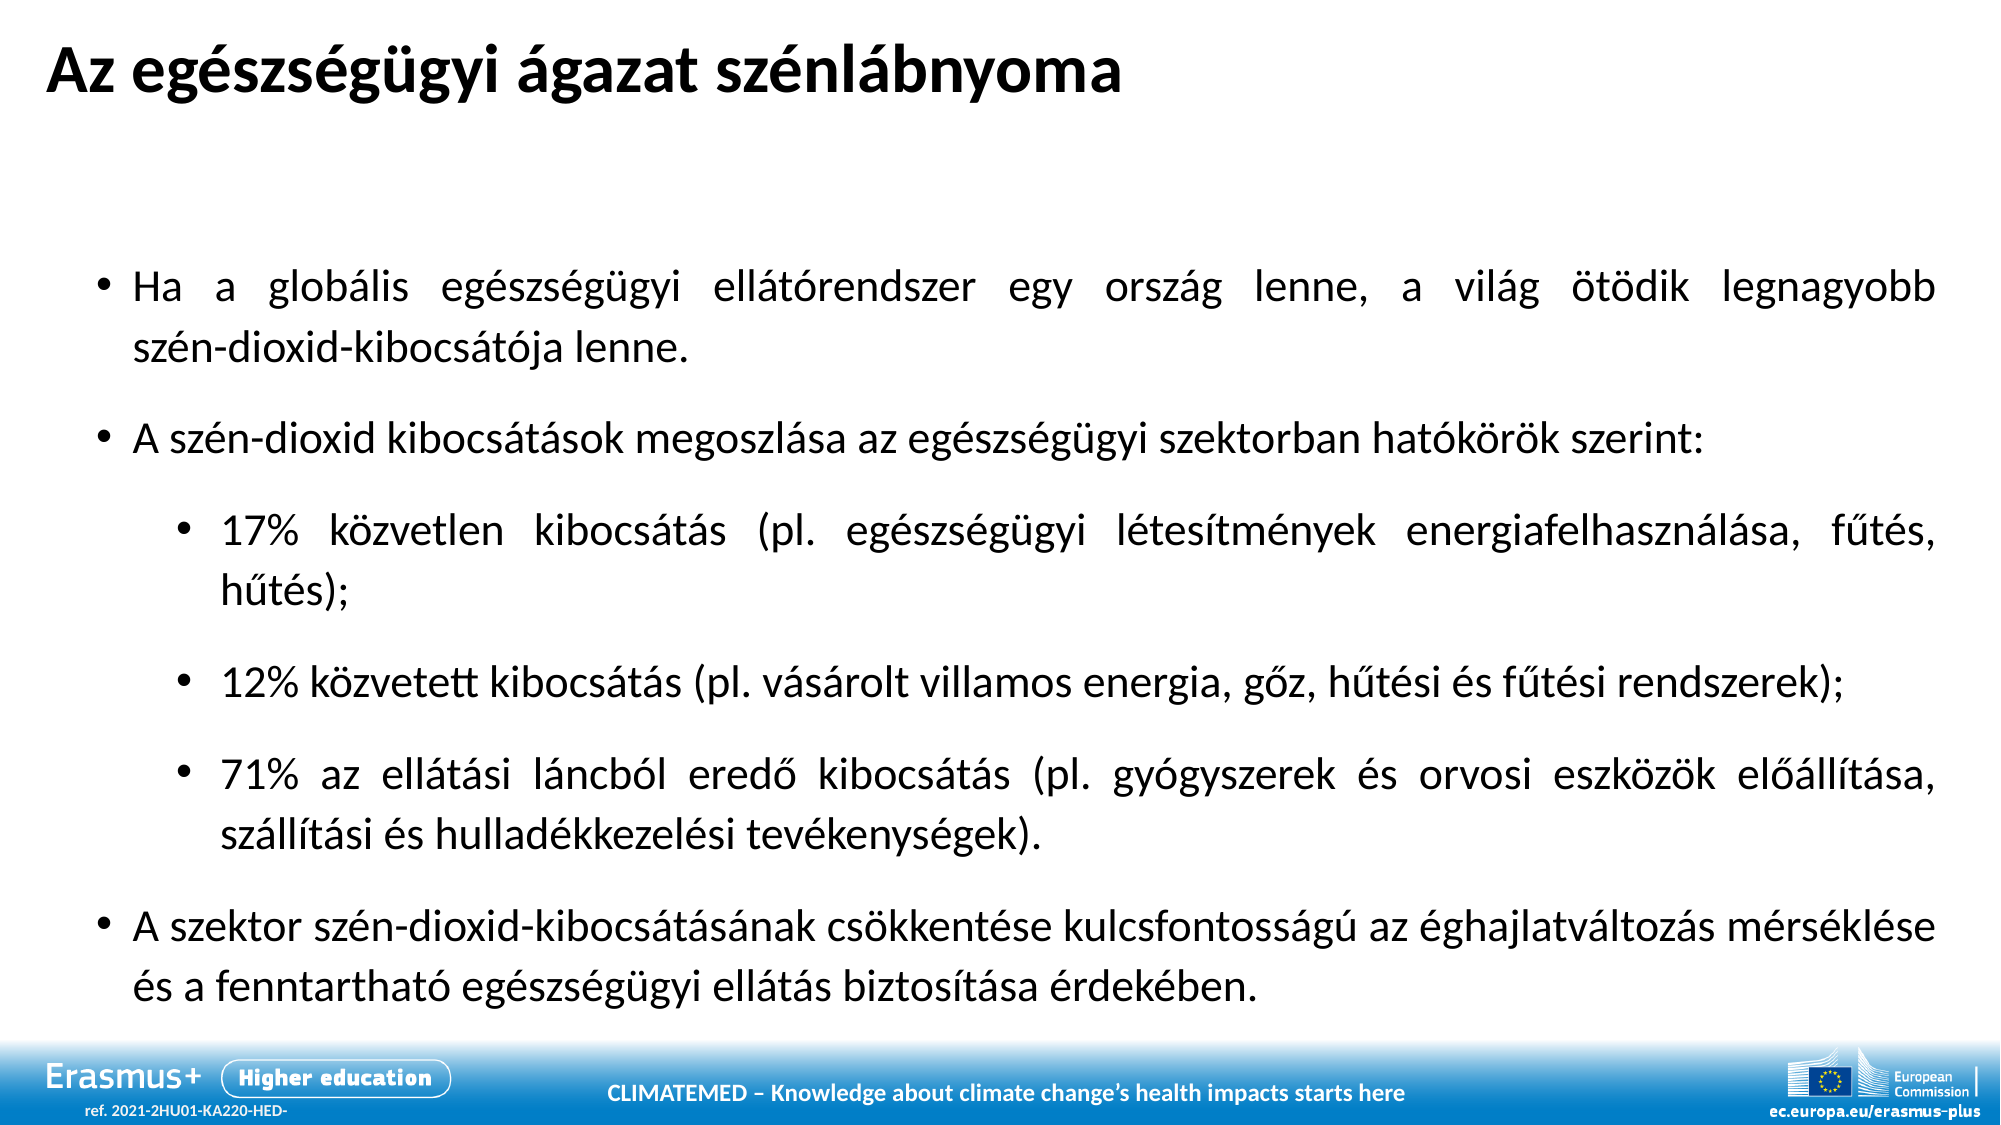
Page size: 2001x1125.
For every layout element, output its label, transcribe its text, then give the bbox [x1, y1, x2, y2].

list Ha a globális egészségügyi ellátórendszer egy ország lenne, a világ ötödik legnagyobb szén-dioxid-kibocsátója lenne. A szén-dioxid kibocsátások megoszlása az egészségügyi szektorban hatókörök szerint: 17% közvetlen kibocsátás (pl. egészségügyi létesítmények energiafelhasználása, fűtés, hűtés); 12% közvetett kibocsátás (pl. vásárolt villamos energia, gőz, hűtési és fűtési rendszerek); 71% az ellátási láncból eredő kibocsátás (pl. gyógyszerek és orvosi eszközök előállítása, szállítási és hulladékkezelési tevékenységek). A szektor szén-dioxid-kibocsátásának csökkentése kulcsfontosságú az éghajlatváltozás mérséklése és a fenntartható egészségügyi ellátás biztosítása érdekében. [73, 243, 1953, 1071]
title Az egészségügyi ágazat szénlábnyoma [31, 25, 1984, 116]
picture [0, 899, 2000, 1125]
